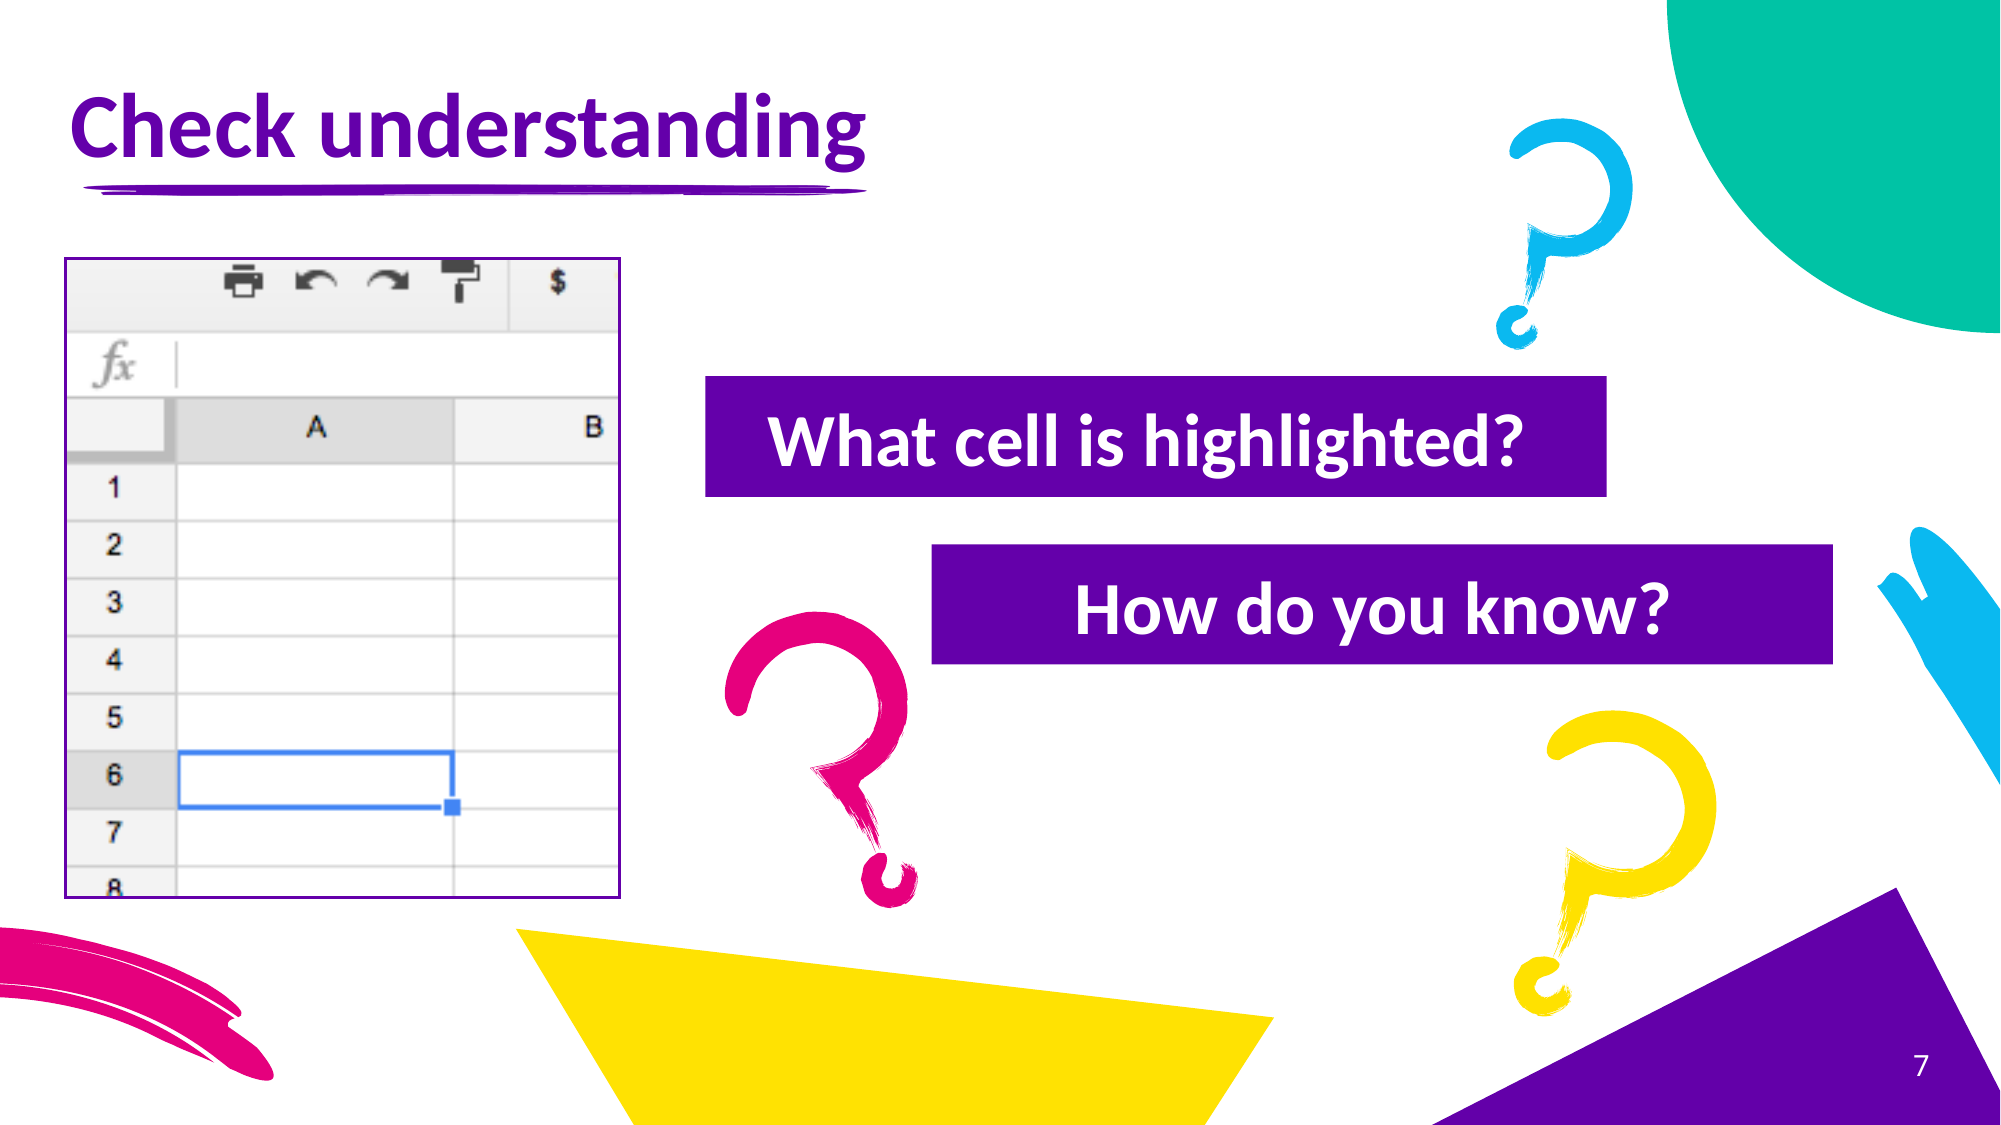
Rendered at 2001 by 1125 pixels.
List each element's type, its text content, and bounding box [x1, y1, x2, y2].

title Check understanding [55, 30, 1143, 226]
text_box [764, 600, 938, 914]
slide_number 7 [1673, 1037, 1945, 1097]
picture [66, 260, 618, 897]
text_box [1512, 709, 1699, 1030]
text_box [1489, 117, 1623, 357]
text_box What cell is highlighted? [704, 375, 1608, 498]
text_box How do you know? [931, 543, 1834, 666]
